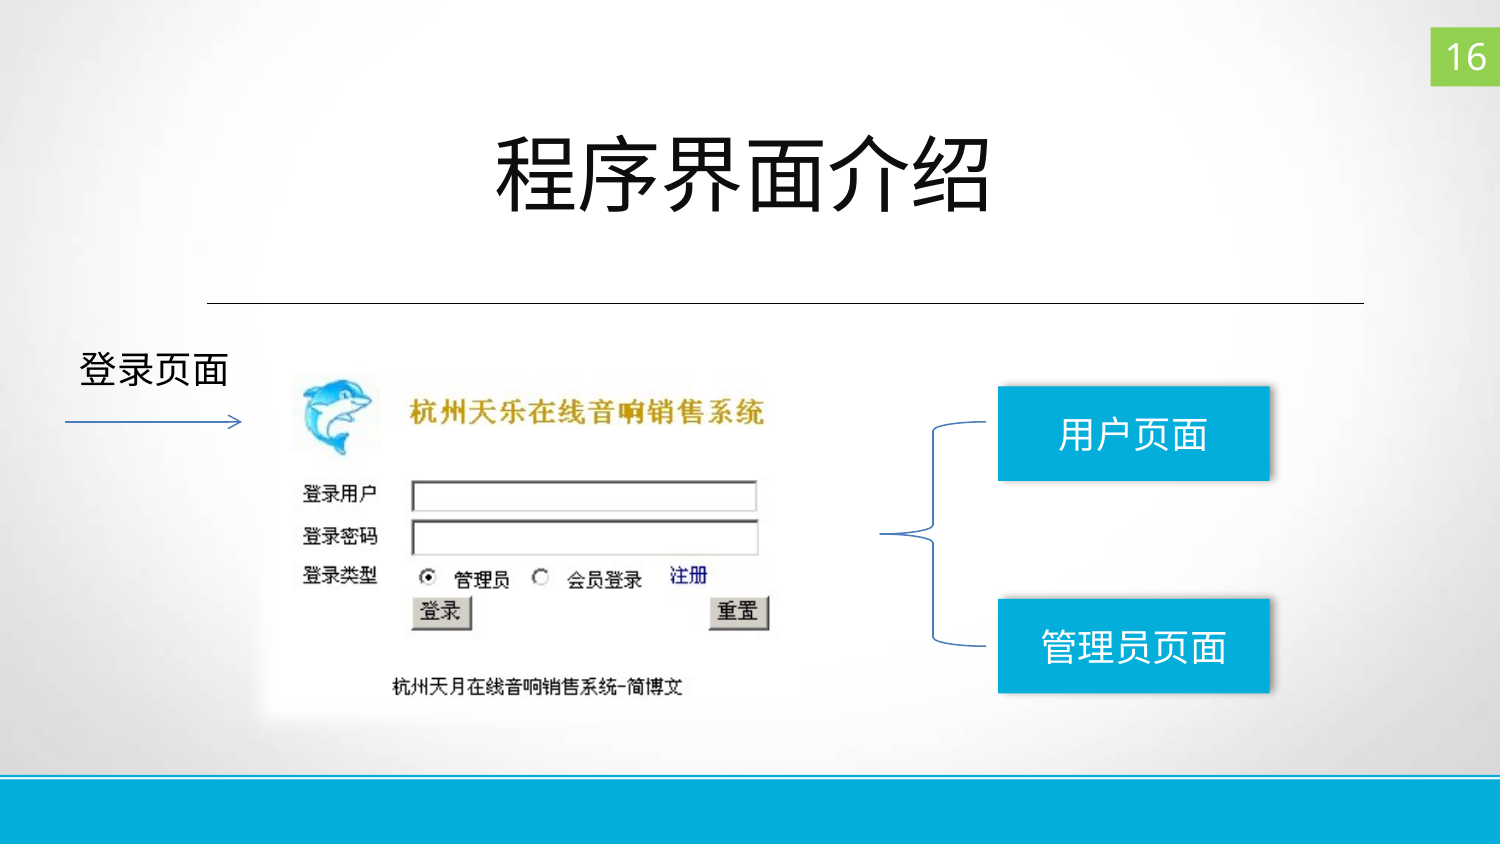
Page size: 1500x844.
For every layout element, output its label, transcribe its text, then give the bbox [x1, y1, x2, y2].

text_box 程序界面介绍 [312, 114, 1176, 230]
picture [0, 0, 1500, 774]
text_box 用户页面 [996, 384, 1272, 483]
text_box 管理员页面 [996, 597, 1272, 696]
text_box 登录页面 [64, 339, 278, 399]
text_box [1426, 25, 1500, 87]
text_box [879, 421, 987, 648]
